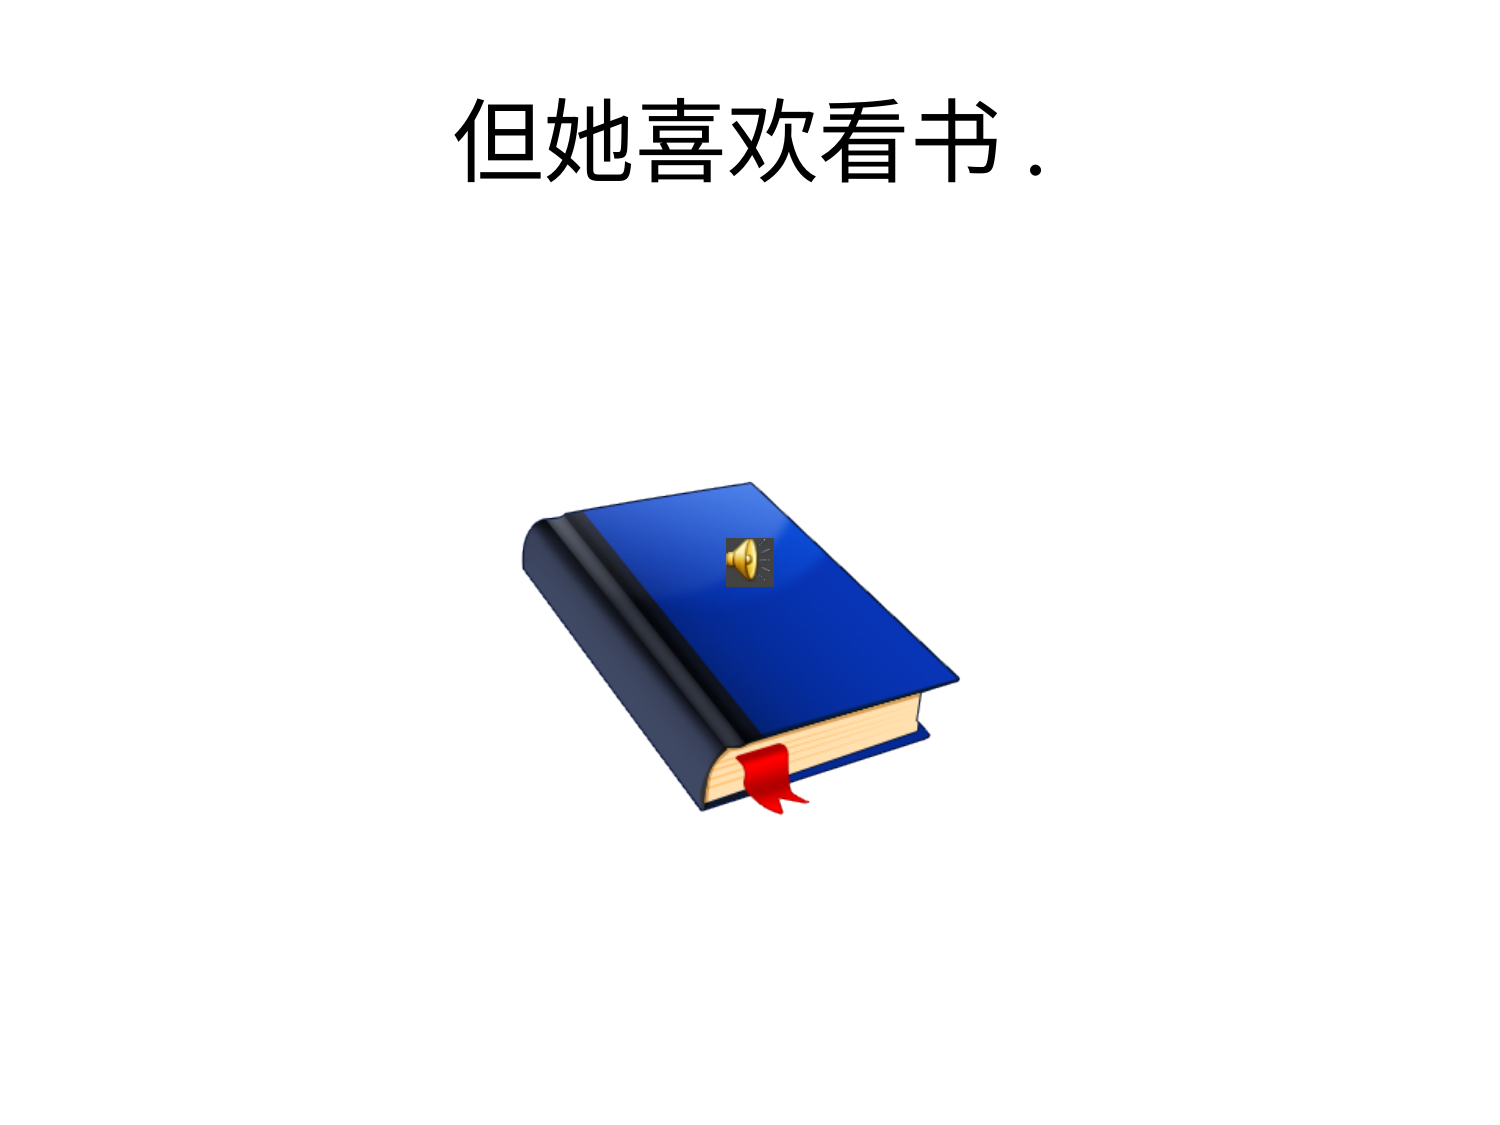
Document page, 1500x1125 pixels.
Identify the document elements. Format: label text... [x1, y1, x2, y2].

picture [512, 424, 963, 876]
title 但她喜欢看书. [75, 45, 1425, 233]
